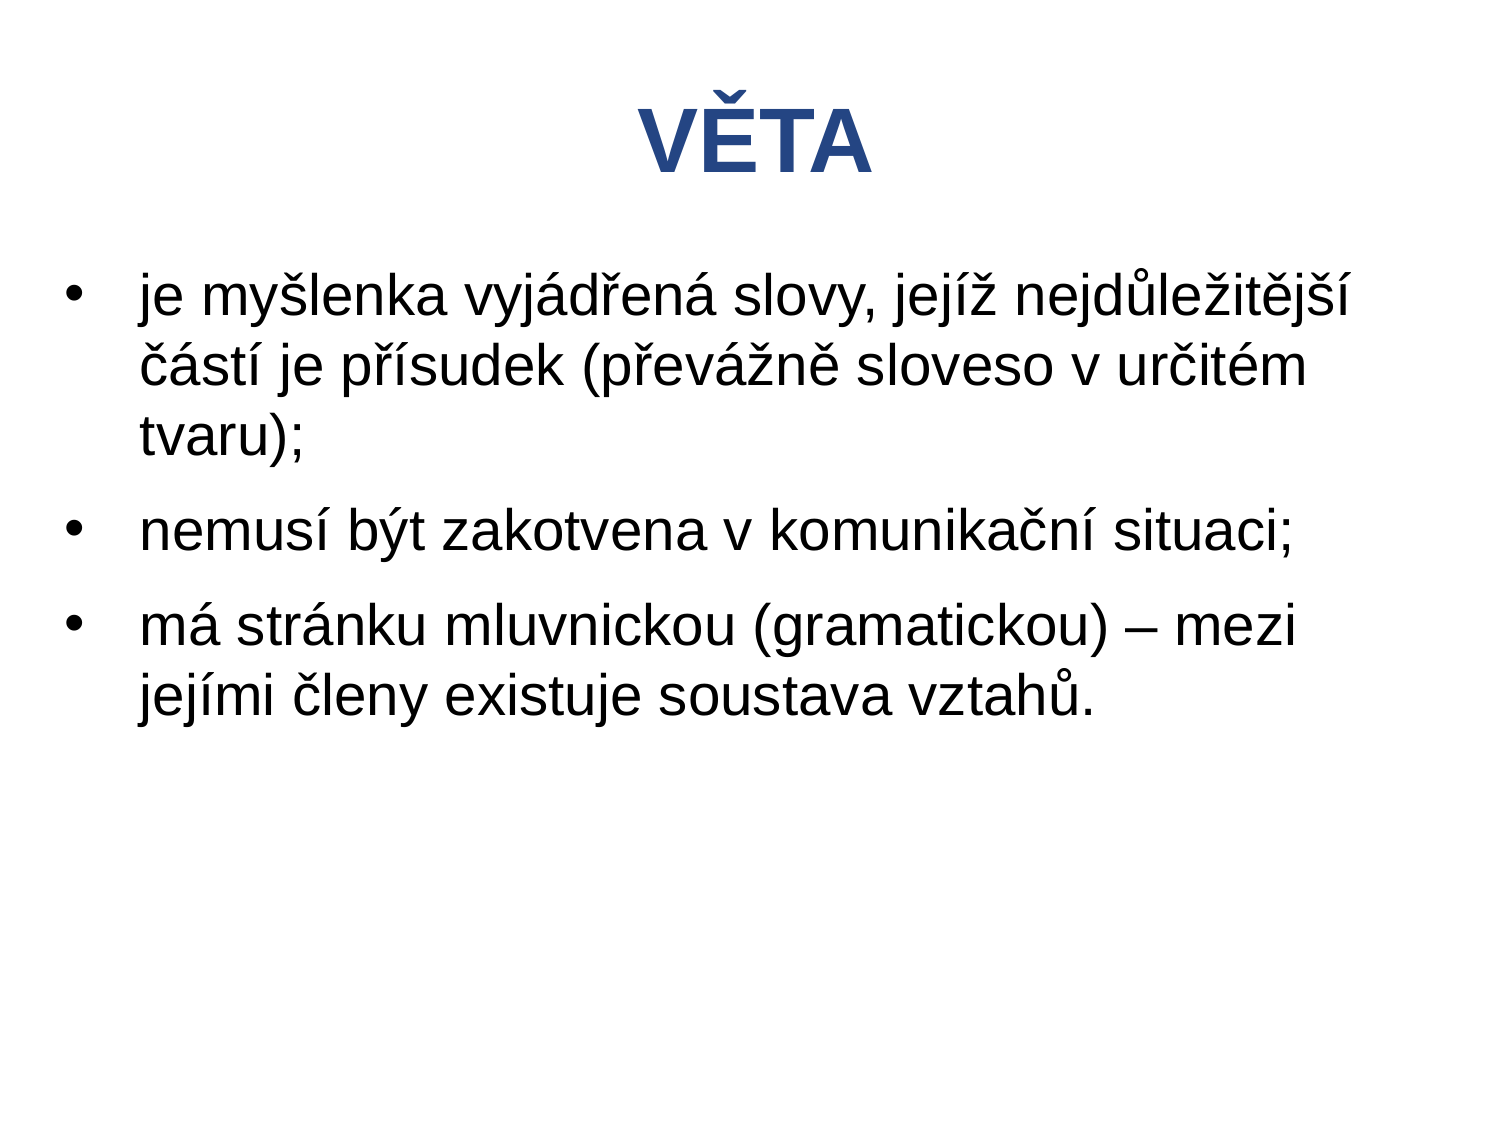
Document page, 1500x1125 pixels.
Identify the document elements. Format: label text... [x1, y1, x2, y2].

text_box je myšlenka vyjádřená slovy, jejíž nejdůležitější částí je přísudek (převážně sloveso v určitém tvaru); nemusí být zakotvena v komunikační situaci; má stránku mluvnickou (gramatickou) – mezi jejími členy existuje soustava vztahů. [49, 249, 1463, 830]
text_box VĚTA [49, 62, 1463, 199]
